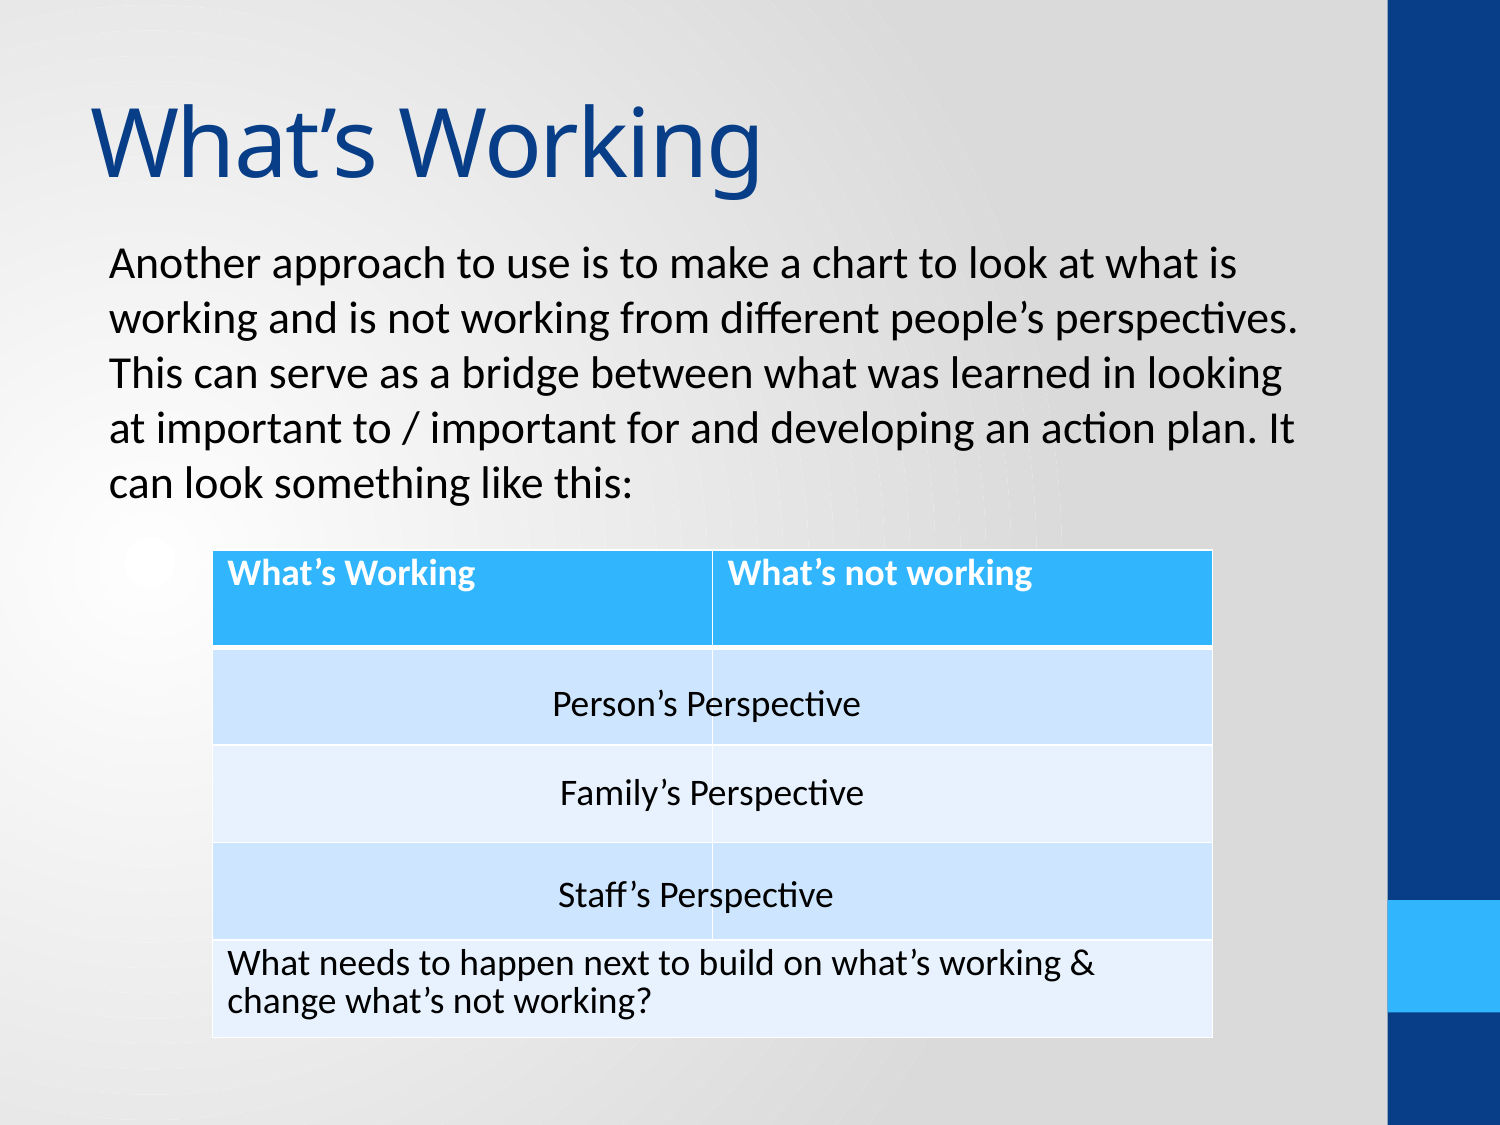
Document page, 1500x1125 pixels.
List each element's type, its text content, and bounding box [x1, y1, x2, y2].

text_box Person’s Perspective [537, 671, 888, 732]
title What’s Working [75, 45, 1325, 224]
table_cell [713, 650, 1212, 744]
table_header What’s Working [213, 551, 712, 645]
table_cell [713, 746, 1212, 842]
table_cell [213, 746, 712, 842]
table_cell What needs to happen next to build on what’s working & change what’s not working? [213, 941, 1212, 1037]
table_header What’s not working [713, 551, 1212, 645]
table_cell [713, 843, 1212, 939]
text_box Family’s Perspective [545, 760, 888, 821]
list Another approach to use is to make a chart to look at what is working and is not working from different people’s perspectives. This can serve as a bridge between what was learned in looking at important to / important for and developing an action plan. It can look something like this: [75, 224, 1325, 1050]
table_cell [213, 650, 712, 744]
table_cell [213, 843, 712, 939]
text_box Staff’s Perspective [543, 862, 863, 923]
